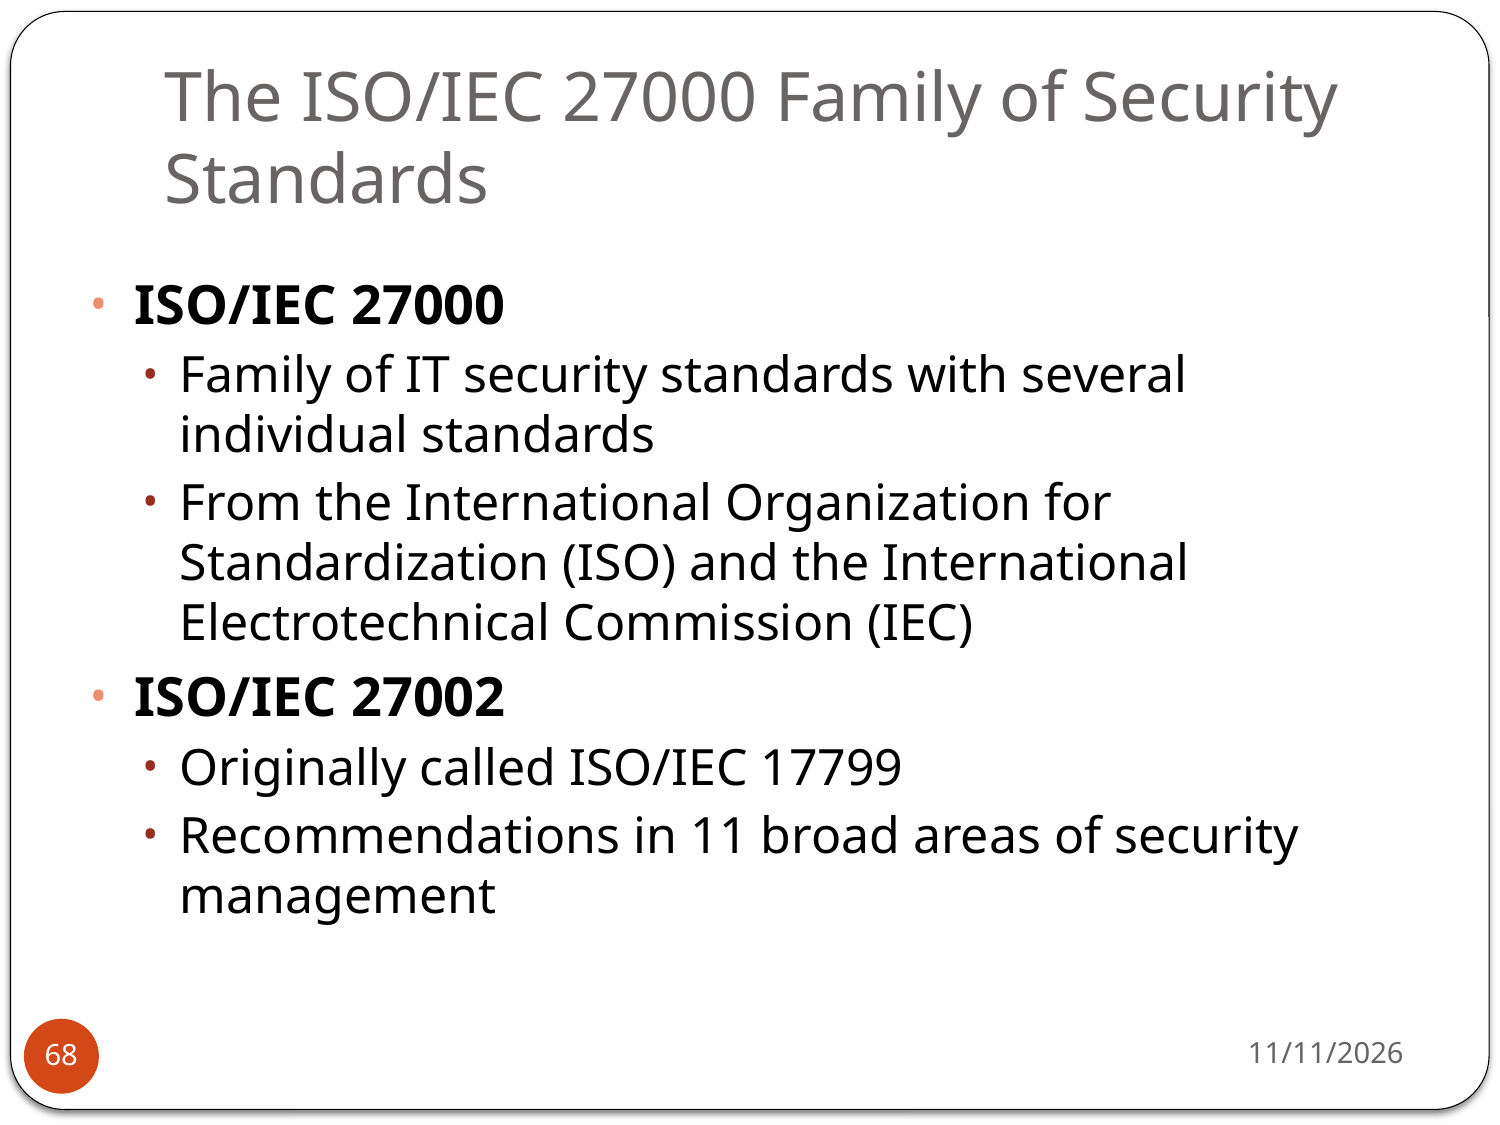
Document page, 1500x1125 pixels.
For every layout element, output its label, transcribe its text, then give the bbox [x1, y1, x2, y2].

list ISO/IEC 27000 Family of IT security standards with several individual standards From the International Organization for Standardization (ISO) and the International Electrotechnical Commission (IEC) ISO/IEC 27002 Originally called ISO/IEC 17799 Recommendations in 11 broad areas of security management [75, 262, 1425, 1025]
slide_number 68 [23, 1018, 99, 1094]
title The ISO/IEC 27000 Family of Security Standards [150, 45, 1425, 233]
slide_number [1012, 1015, 1419, 1094]
